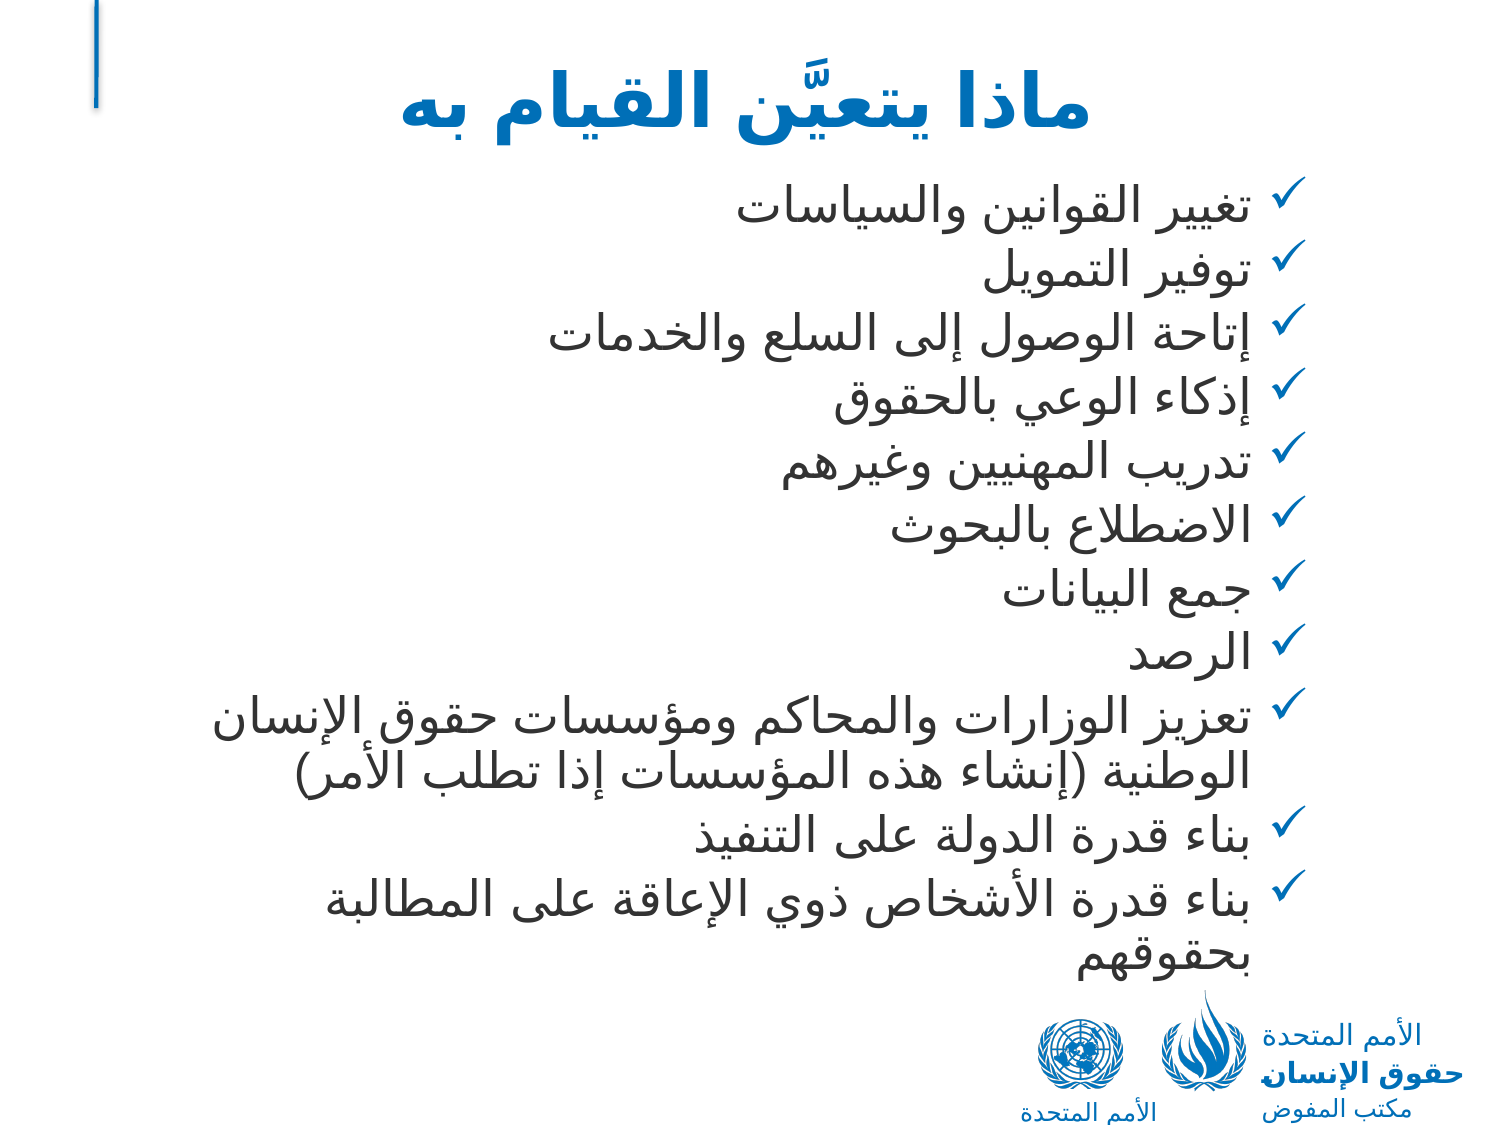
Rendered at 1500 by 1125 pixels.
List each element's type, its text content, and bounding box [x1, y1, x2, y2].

title ماذا يتعيَّن القيام به [55, 45, 1437, 224]
text_box الأمم المتحدة حقوق الإنسان مكتب المفوض السامي [1246, 1009, 1500, 1098]
picture [1037, 990, 1457, 1107]
text_box تغيير القوانين والسياسات توفير التمويل إتاحة الوصول إلى السلع والخدمات إذكاء الوعي بالحقوق تدريب المهنيين وغيرهم الاضطلاع بالبحوث جمع البيانات الرصد تعزيز الوزارات والمحاكم ومؤسسات حقوق الإنسان الوطنية (إنشاء هذه المؤسسات إذا تطلب الأمر) بناء قدرة الدولة على التنفيذ بناء قدرة الأشخاص ذوي الإعاقة على المطالبة بحقوقهم [166, 171, 1325, 939]
text_box الأمم المتحدة [982, 1089, 1195, 1125]
